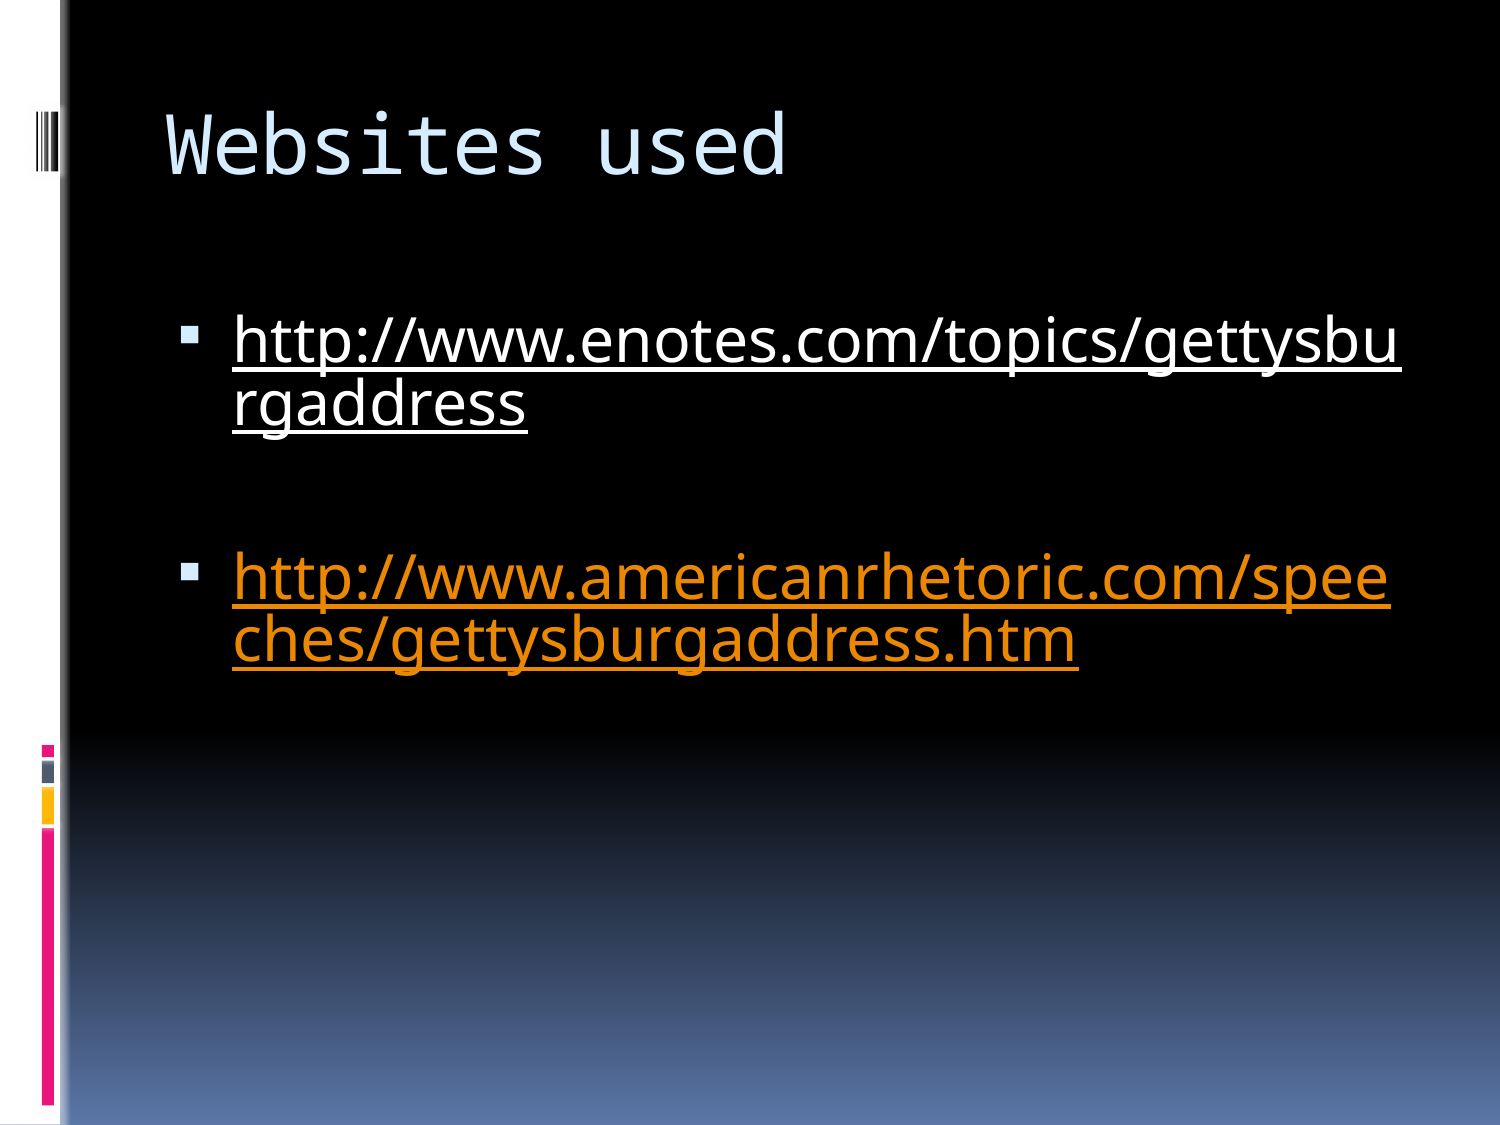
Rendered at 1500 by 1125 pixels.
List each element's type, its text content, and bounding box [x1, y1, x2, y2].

title Websites used [150, 83, 1425, 234]
list http://www.enotes.com/topics/gettysburgaddress http://www.americanrhetoric.com/speeches/gettysburgaddress.htm [150, 292, 1425, 1043]
